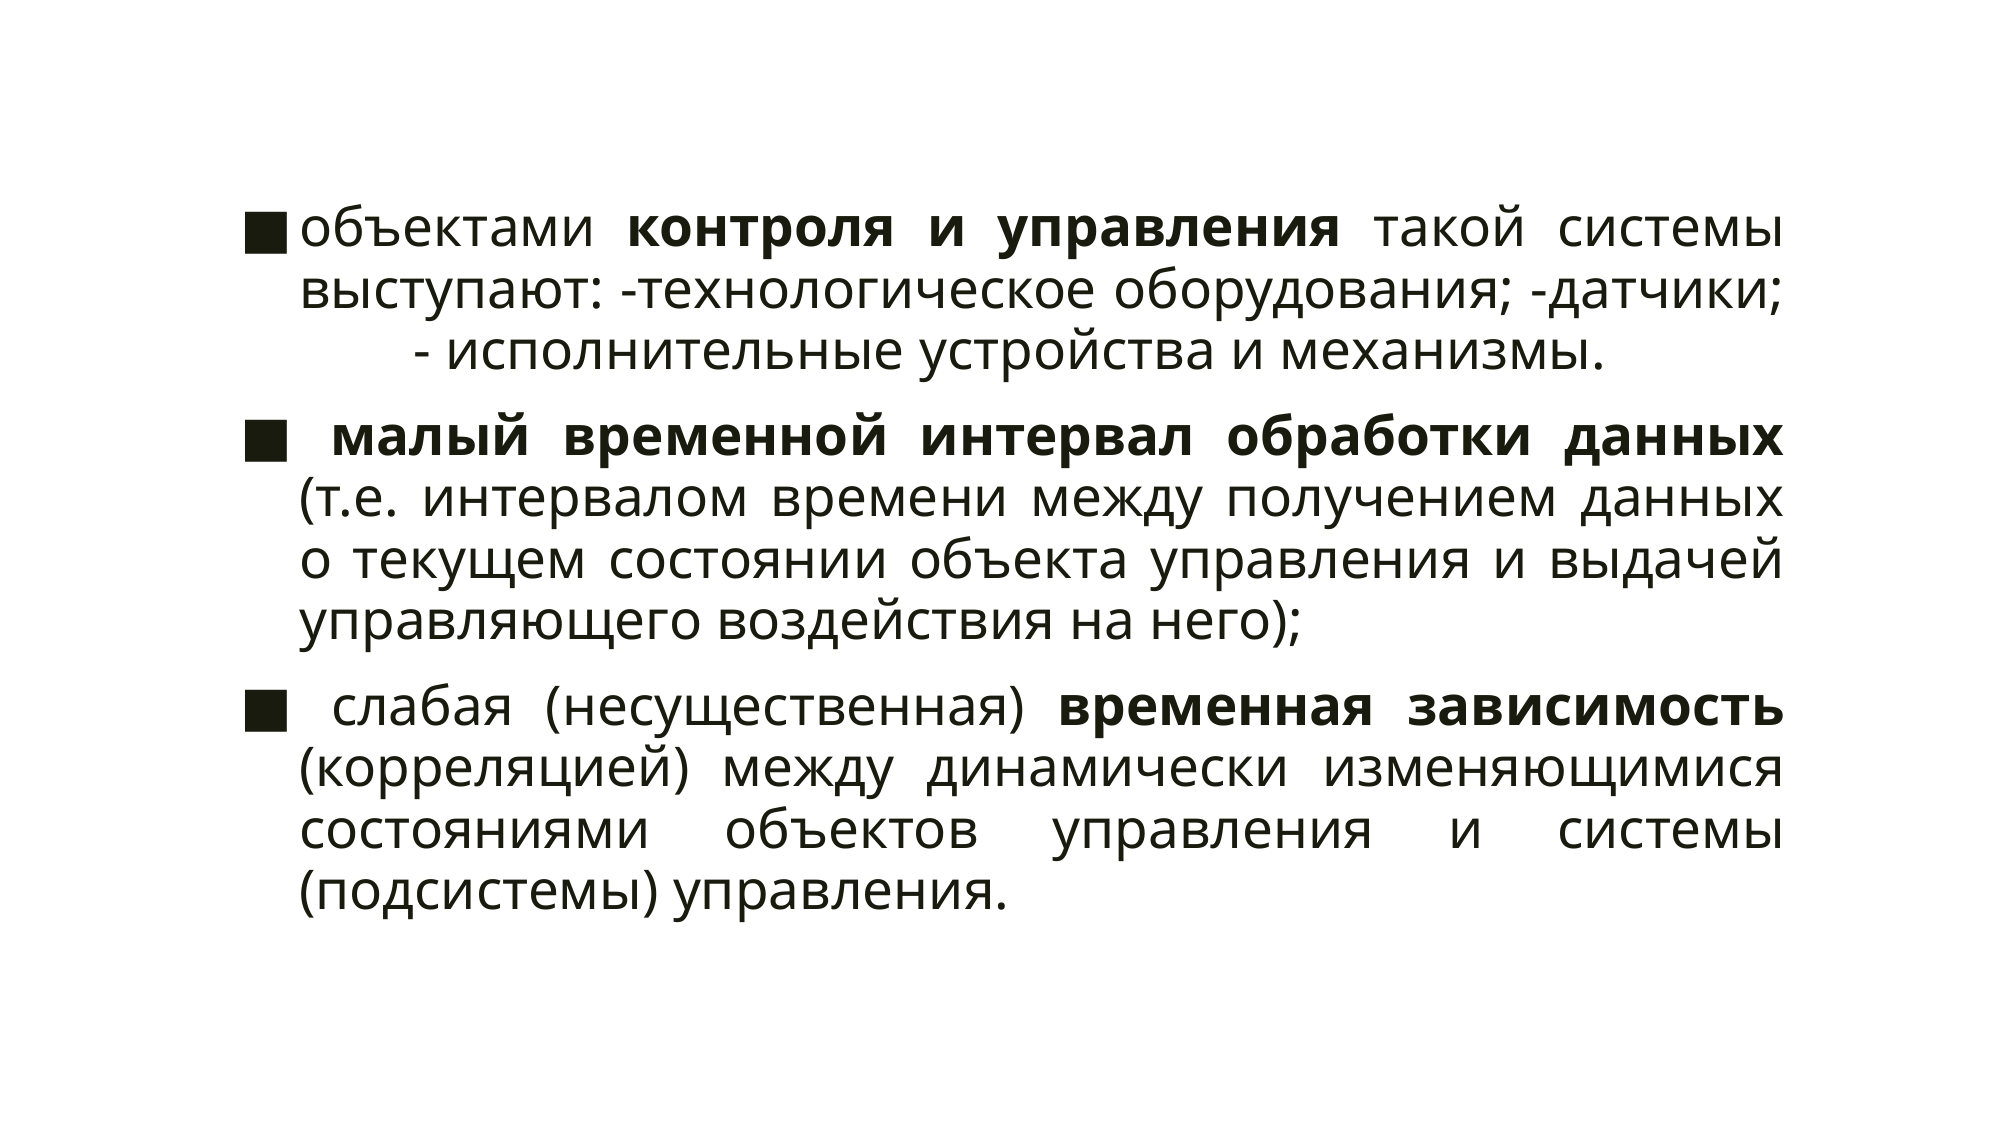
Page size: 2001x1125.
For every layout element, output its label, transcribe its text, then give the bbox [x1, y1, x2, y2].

list объектами контроля и управления такой системы выступают: -технологическое оборудования; -датчики; - исполнительные устройства и механизмы. малый временной интервал обработки данных (т.е. интервалом времени между получением данных о текущем состоянии объекта управления и выдачей управляющего воздействия на него); слабая (несущественная) временная зависимость (корреляцией) между динамически изменяющимися состояниями объектов управления и системы (подсистемы) управления. [225, 119, 1800, 963]
